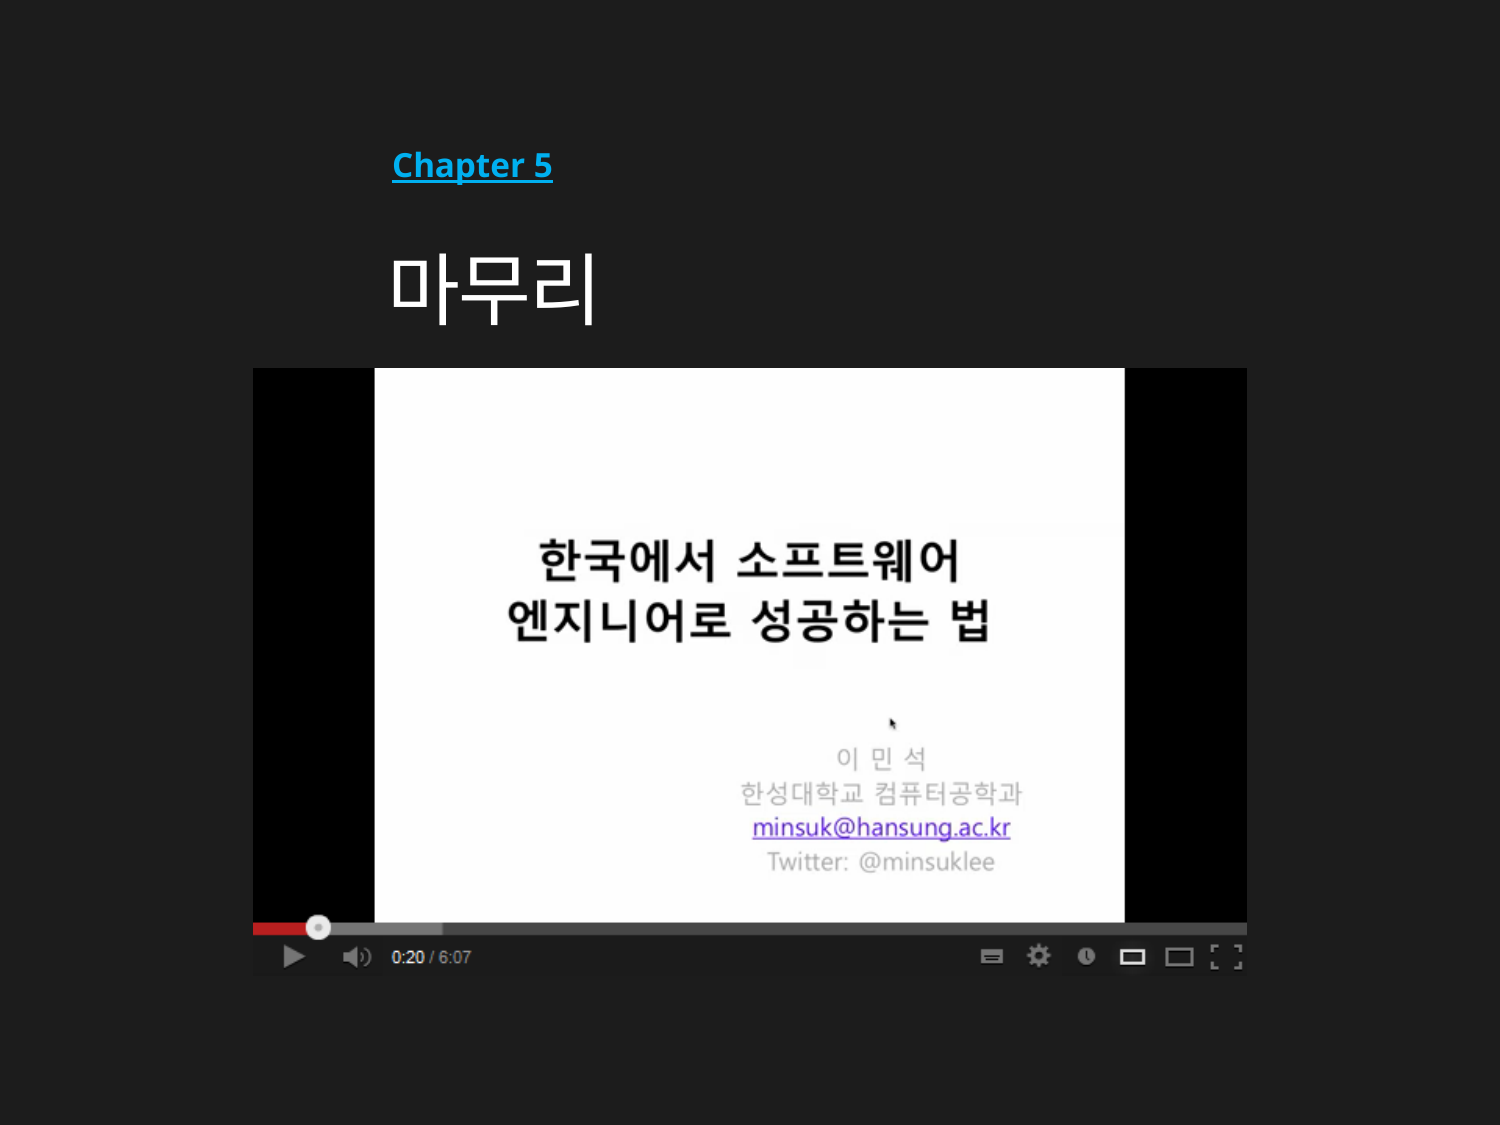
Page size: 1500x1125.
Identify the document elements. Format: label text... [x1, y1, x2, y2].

picture [252, 367, 1248, 977]
text_box Chapter 5 [377, 137, 921, 192]
text_box 마무리 [372, 232, 1081, 343]
